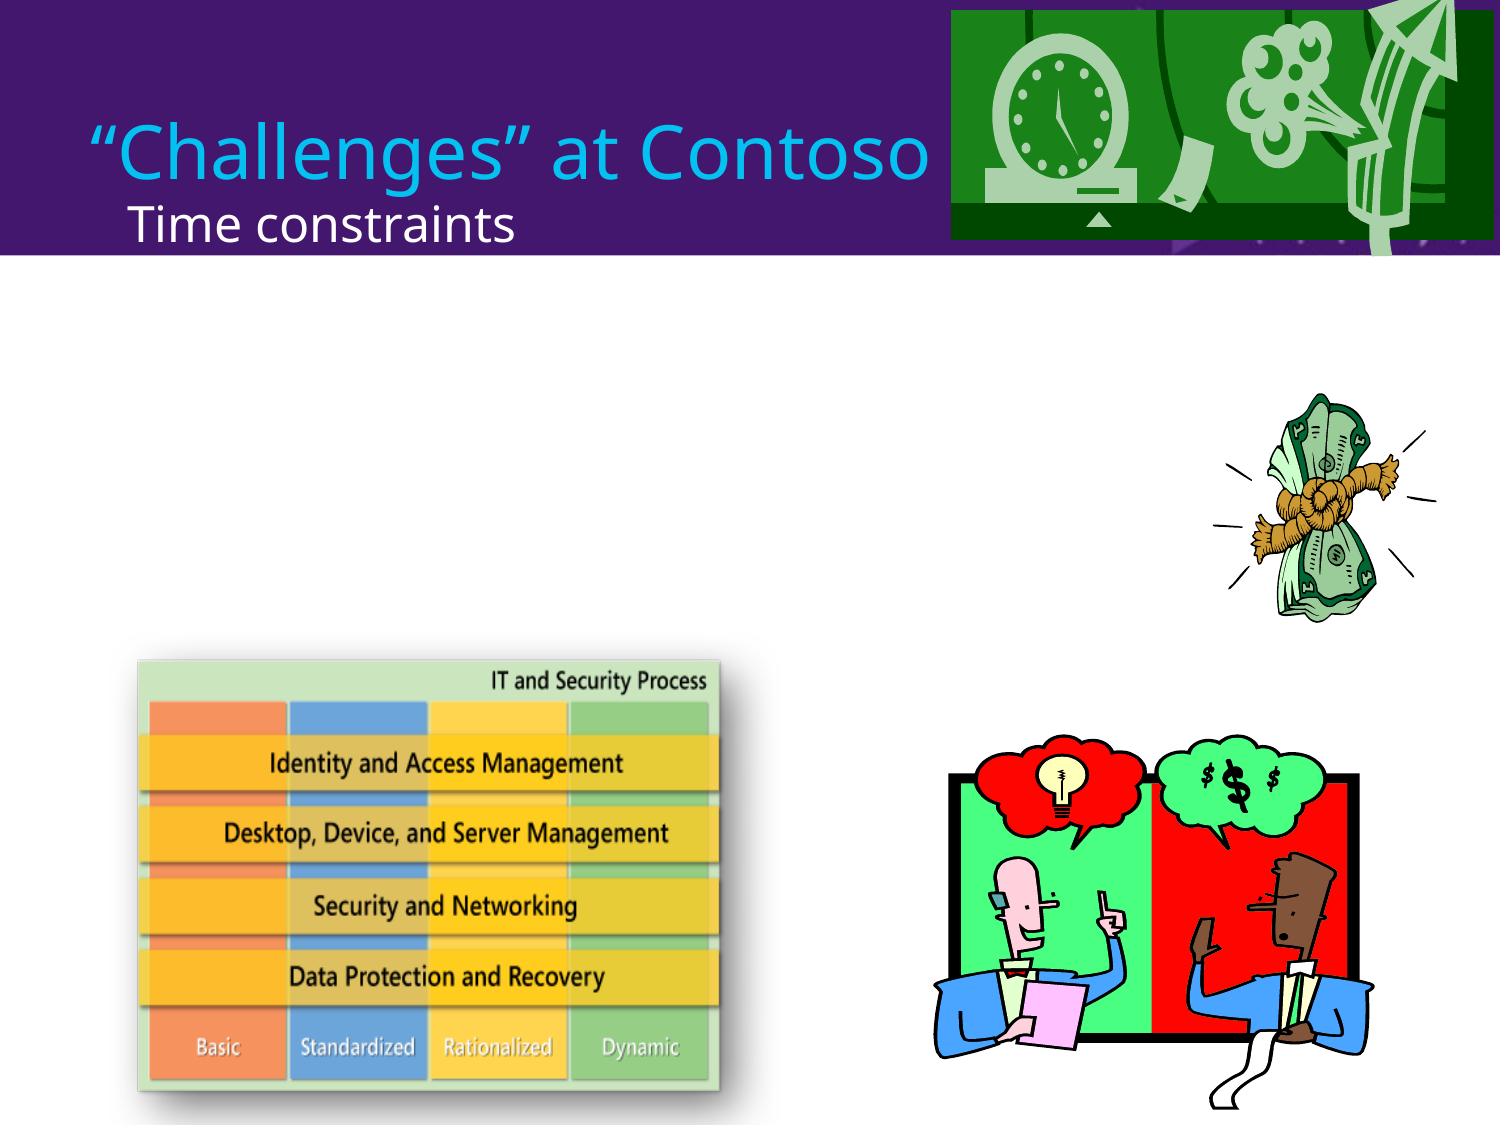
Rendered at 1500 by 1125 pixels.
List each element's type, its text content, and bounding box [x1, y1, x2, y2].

picture [134, 657, 727, 1101]
title “Challenges” at Contoso [75, 56, 945, 244]
picture [0, 0, 1500, 257]
picture [926, 734, 1377, 1110]
list Time constraints Budgetary / project status recognition IT Department viewed as a cost center Evaluated at the Basic level for IO Maturity model [112, 184, 1426, 714]
picture [1212, 384, 1437, 623]
